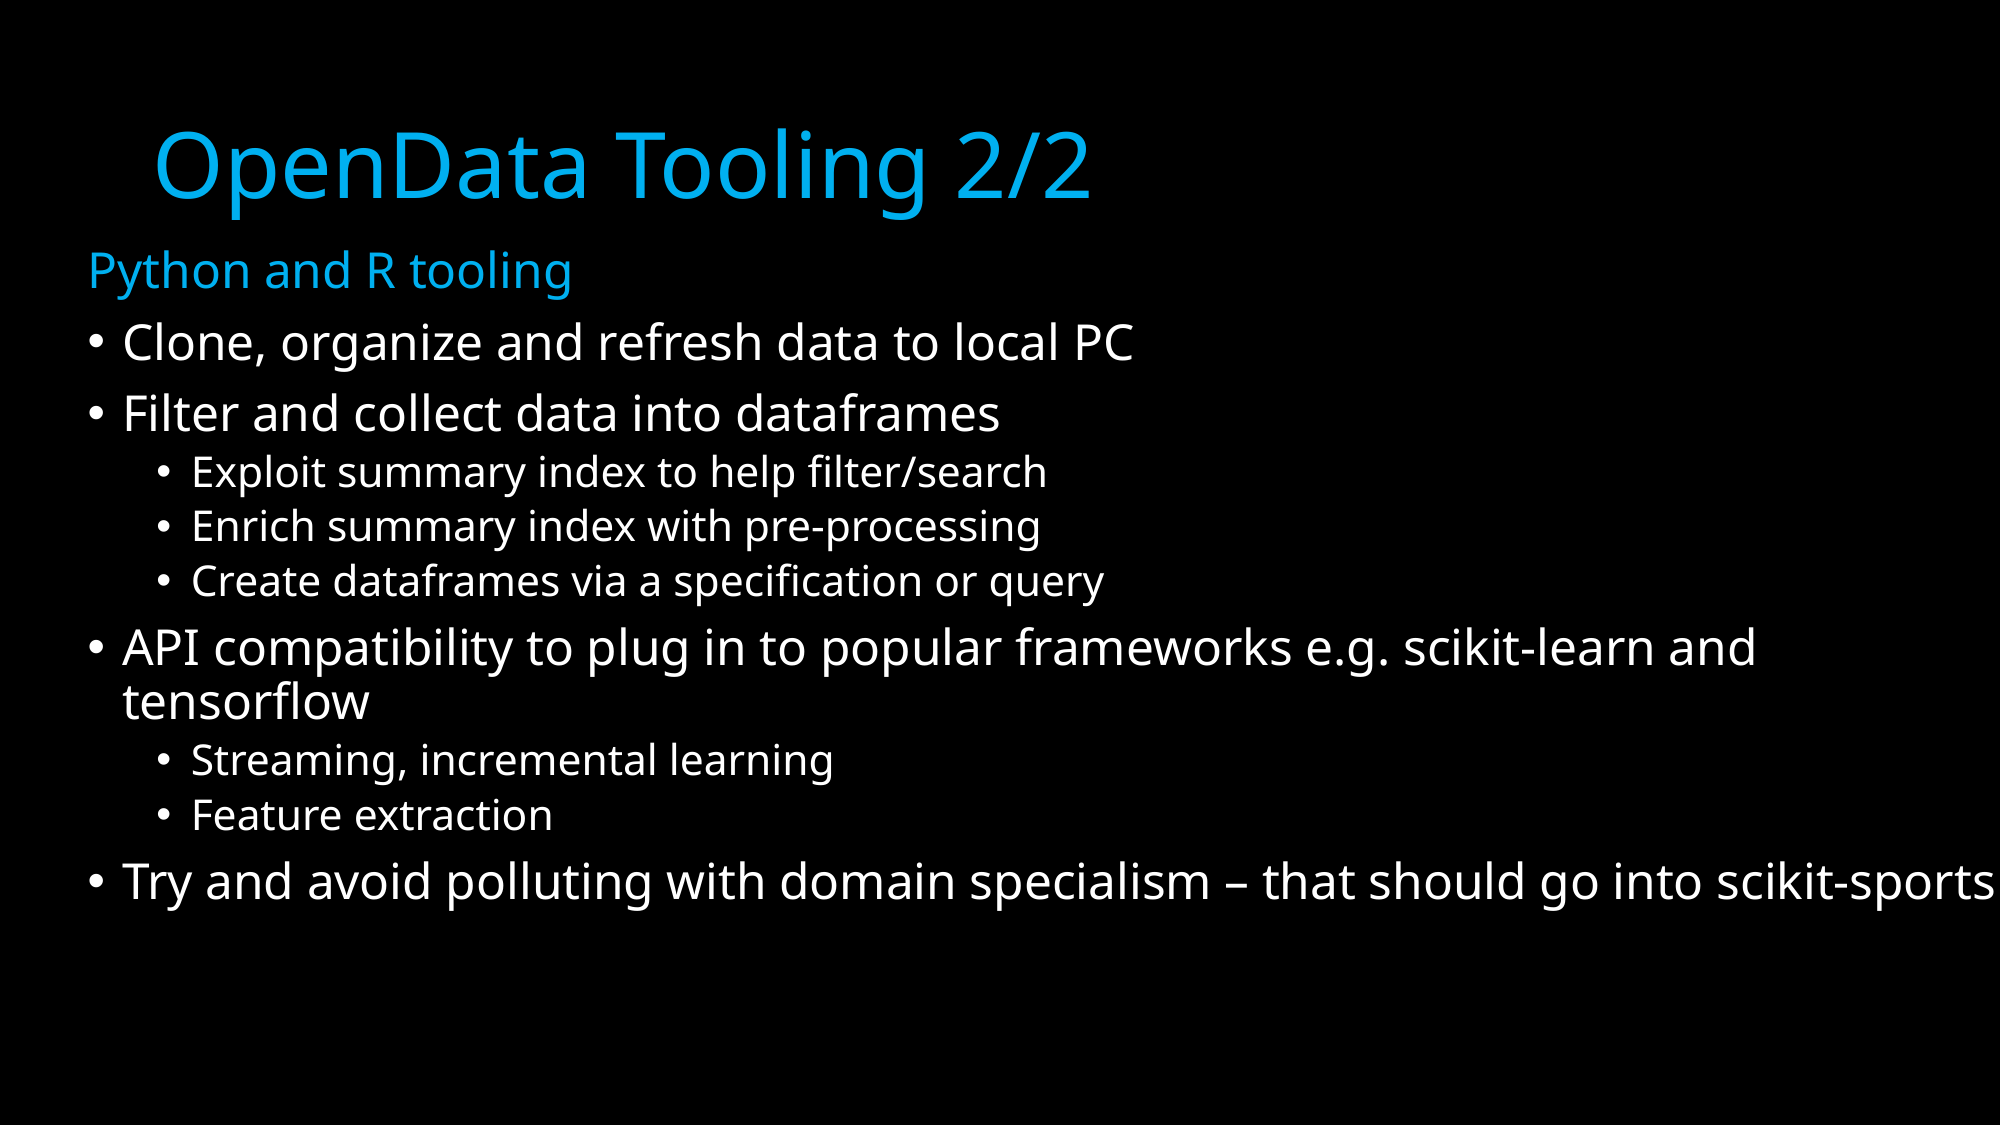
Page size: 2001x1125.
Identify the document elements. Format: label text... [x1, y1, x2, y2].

list Python and R tooling Clone, organize and refresh data to local PC Filter and collect data into dataframes Exploit summary index to help filter/search Enrich summary index with pre-processing Create dataframes via a specification or query API compatibility to plug in to popular frameworks e.g. scikit-learn and tensorflow Streaming, incremental learning Feature extraction Try and avoid polluting with domain specialism – that should go into scikit-sports [72, 238, 2000, 975]
title OpenData Tooling 2/2 [137, 59, 1863, 238]
